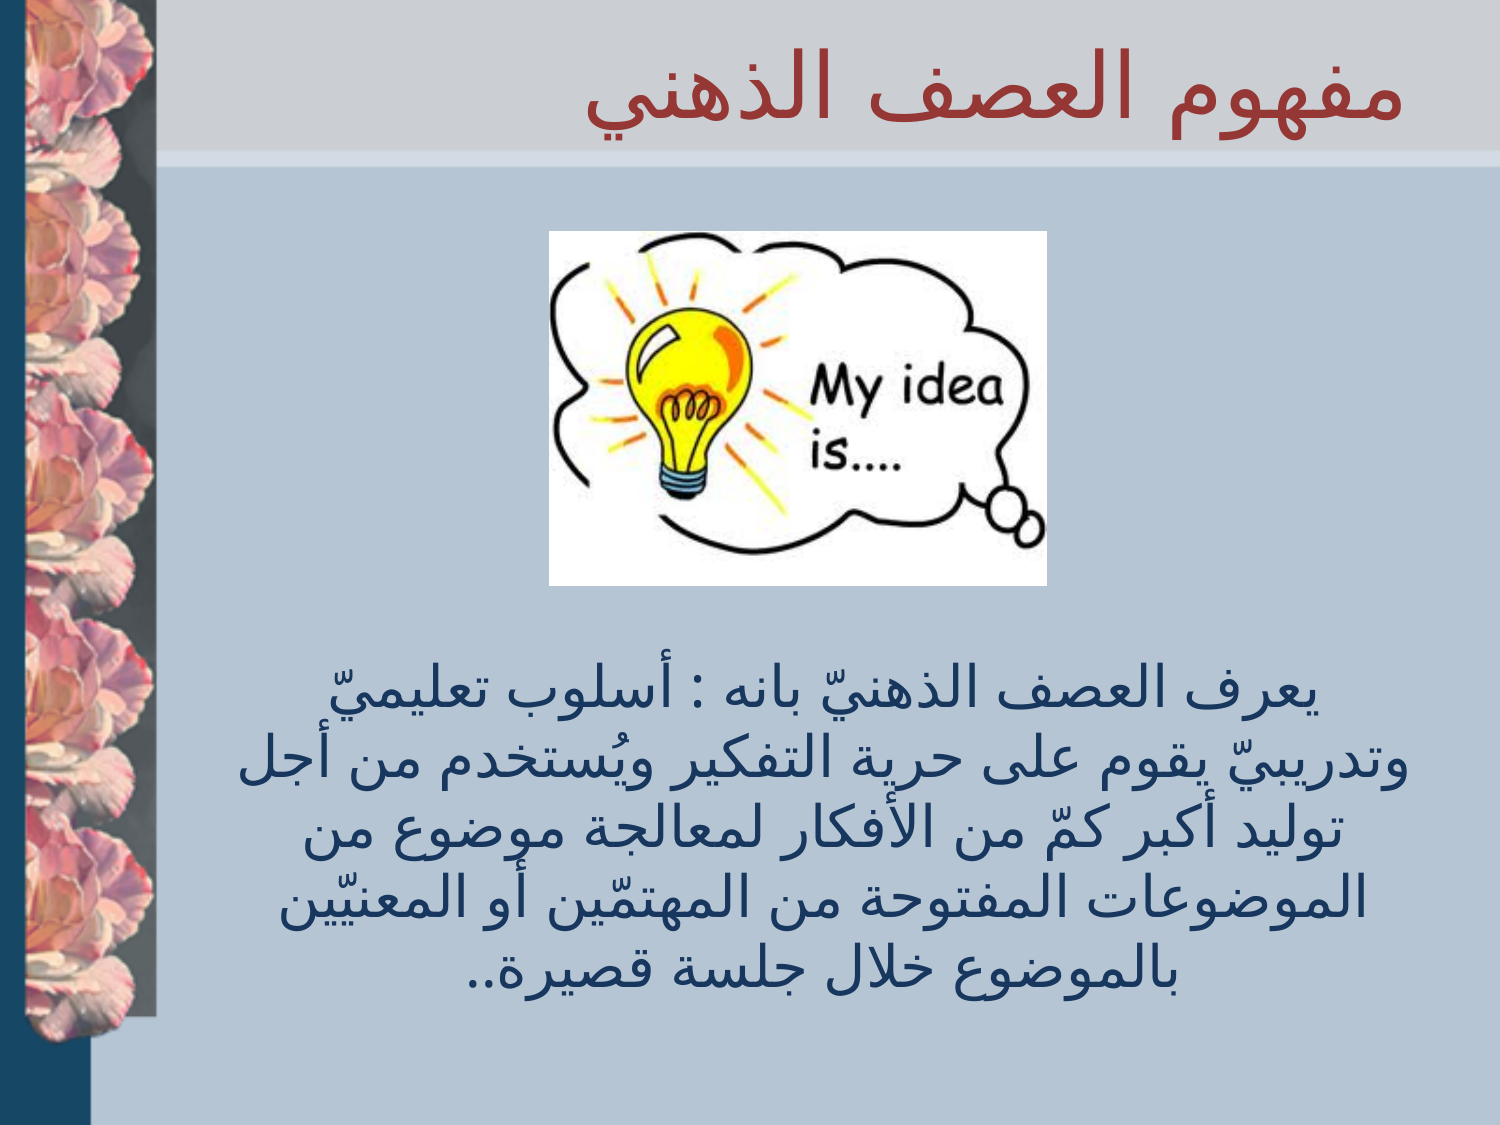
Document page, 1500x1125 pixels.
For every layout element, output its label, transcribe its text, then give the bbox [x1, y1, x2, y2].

picture [0, 0, 1500, 1125]
title [162, 37, 1500, 200]
text_box يعرف العصف الذهنيّ بانه : أسلوب تعليميّ وتدريبيّ يقوم على حرية التفكير ويُستخدم من أجل توليد أكبر كمّ من الأفكار لمعالجة موضوع من الموضوعات المفتوحة من المهتمّين أو المعنيّين بالموضوع خلال جلسة قصيرة.. [218, 571, 1430, 1007]
text_box مفهوم العصف الذهني [74, 19, 1425, 135]
